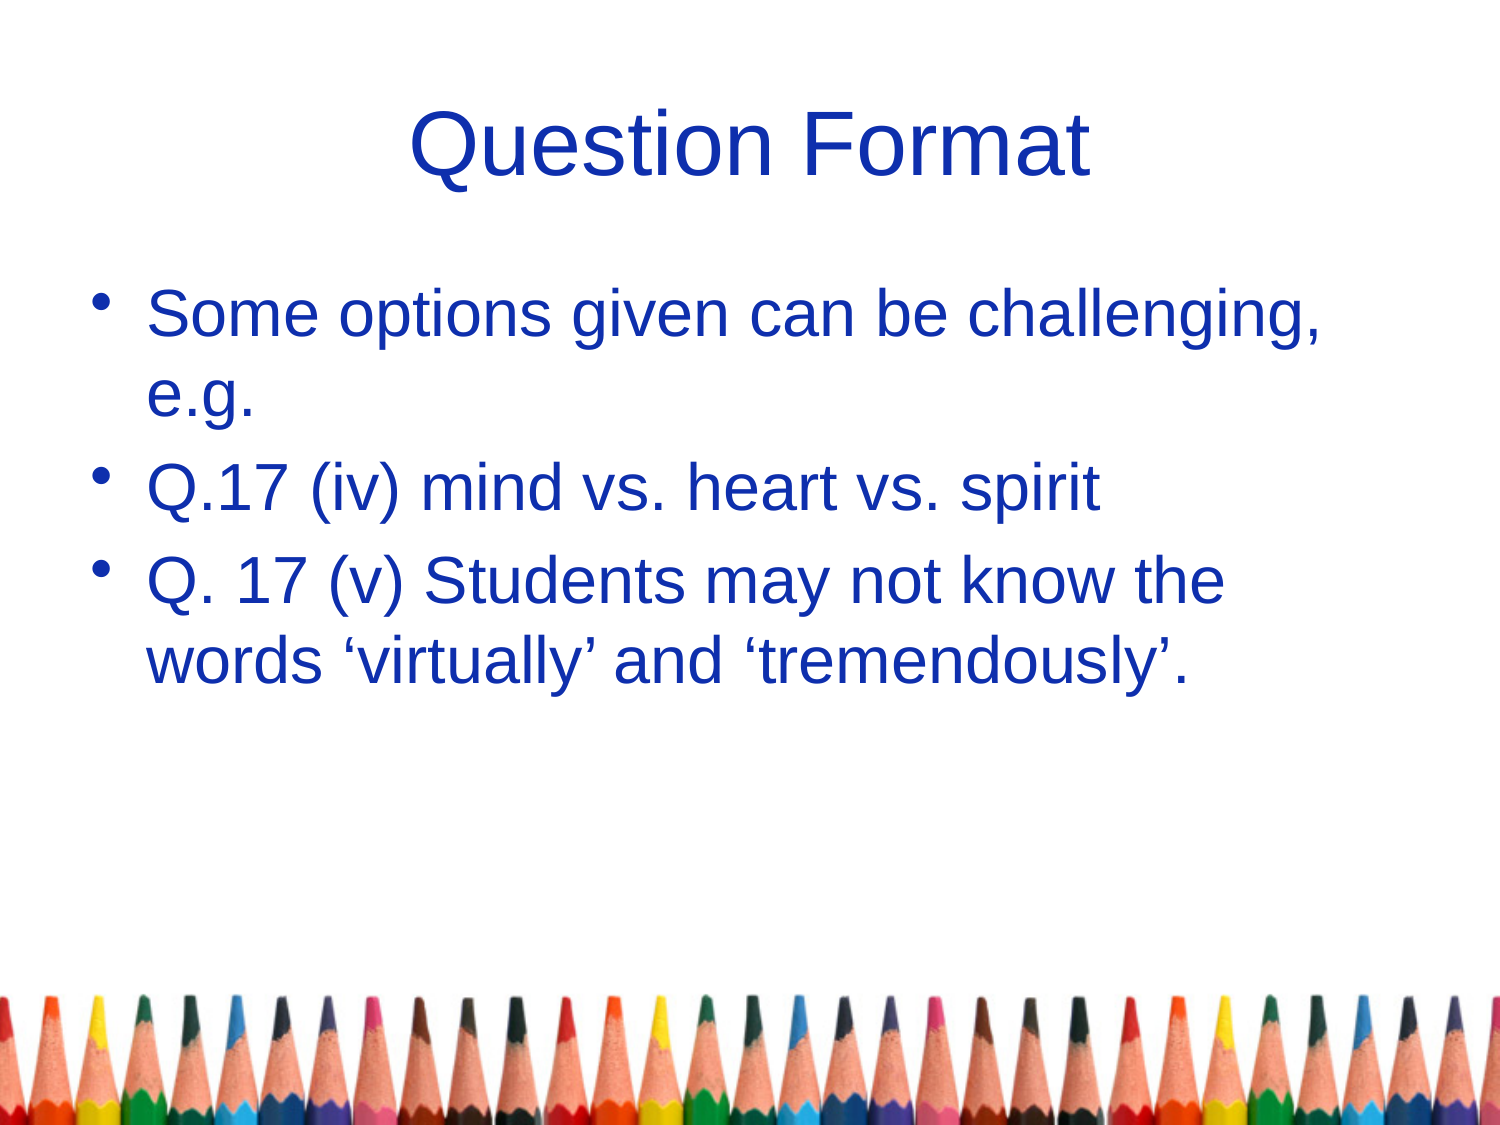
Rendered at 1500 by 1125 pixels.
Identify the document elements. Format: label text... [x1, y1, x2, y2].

picture [0, 0, 1500, 1125]
list Some options given can be challenging, e.g. Q.17 (iv) mind vs. heart vs. spirit Q. 17 (v) Students may not know the words ‘virtually’ and ‘tremendously’. [75, 262, 1425, 1005]
title Question Format [75, 45, 1425, 233]
